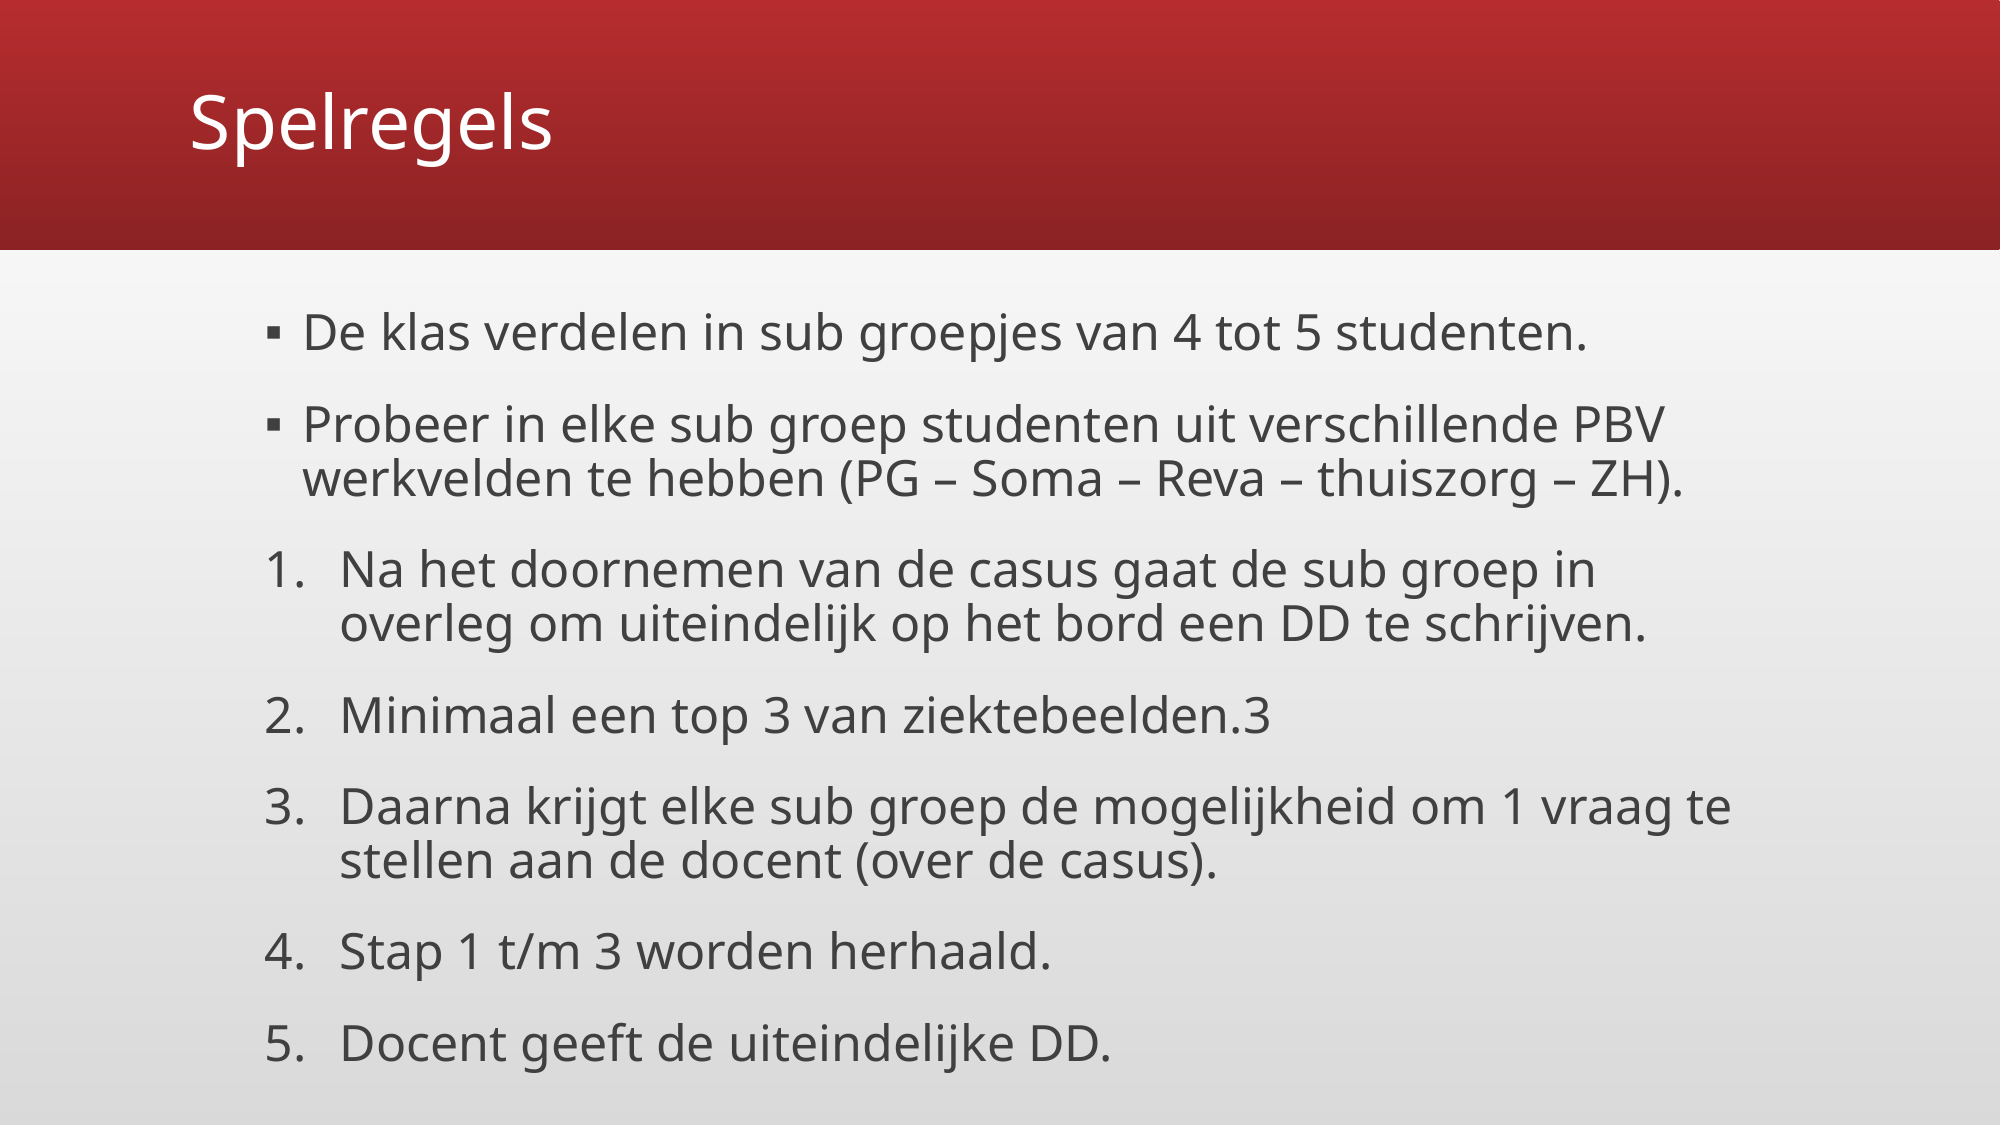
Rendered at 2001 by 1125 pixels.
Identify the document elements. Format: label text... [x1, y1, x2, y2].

title Spelregels [174, 16, 1825, 234]
list De klas verdelen in sub groepjes van 4 tot 5 studenten. Probeer in elke sub groep studenten uit verschillende PBV werkvelden te hebben (PG – Soma – Reva – thuiszorg – ZH). Na het doornemen van de casus gaat de sub groep in overleg om uiteindelijk op het bord een DD te schrijven. Minimaal een top 3 van ziektebeelden.3 Daarna krijgt elke sub groep de mogelijkheid om 1 vraag te stellen aan de docent (over de casus). Stap 1 t/m 3 worden herhaald. Docent geeft de uiteindelijke DD. [249, 299, 1750, 1094]
